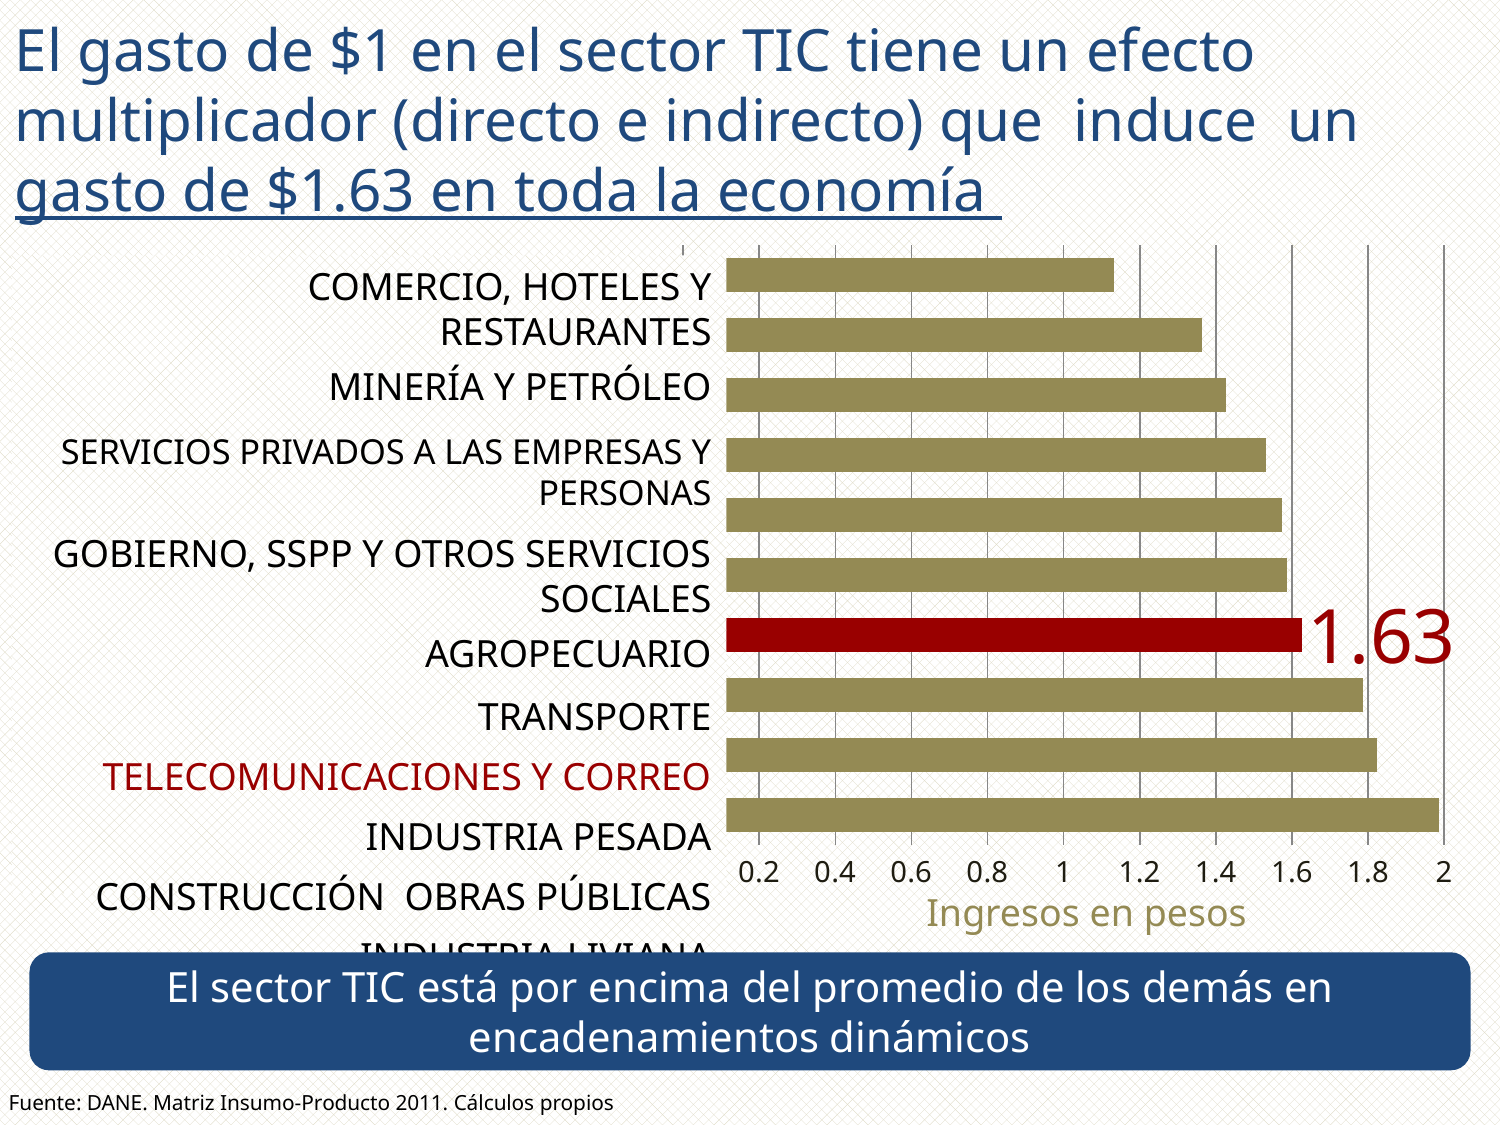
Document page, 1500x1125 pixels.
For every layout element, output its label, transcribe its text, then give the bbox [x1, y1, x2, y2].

text_box Ingresos en pesos [903, 915, 1270, 942]
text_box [11, 231, 1483, 906]
text_box El gasto de $1 en el sector TIC tiene un efecto multiplicador (directo e indirecto) que induce un gasto de $1.63 en toda la economía [0, 5, 1500, 231]
text_box El sector TIC está por encima del promedio de los demás en encadenamientos dinámicos [27, 950, 1473, 1073]
text_box Fuente: DANE. Matriz Insumo-Producto 2011. Cálculos propios [0, 1082, 715, 1122]
